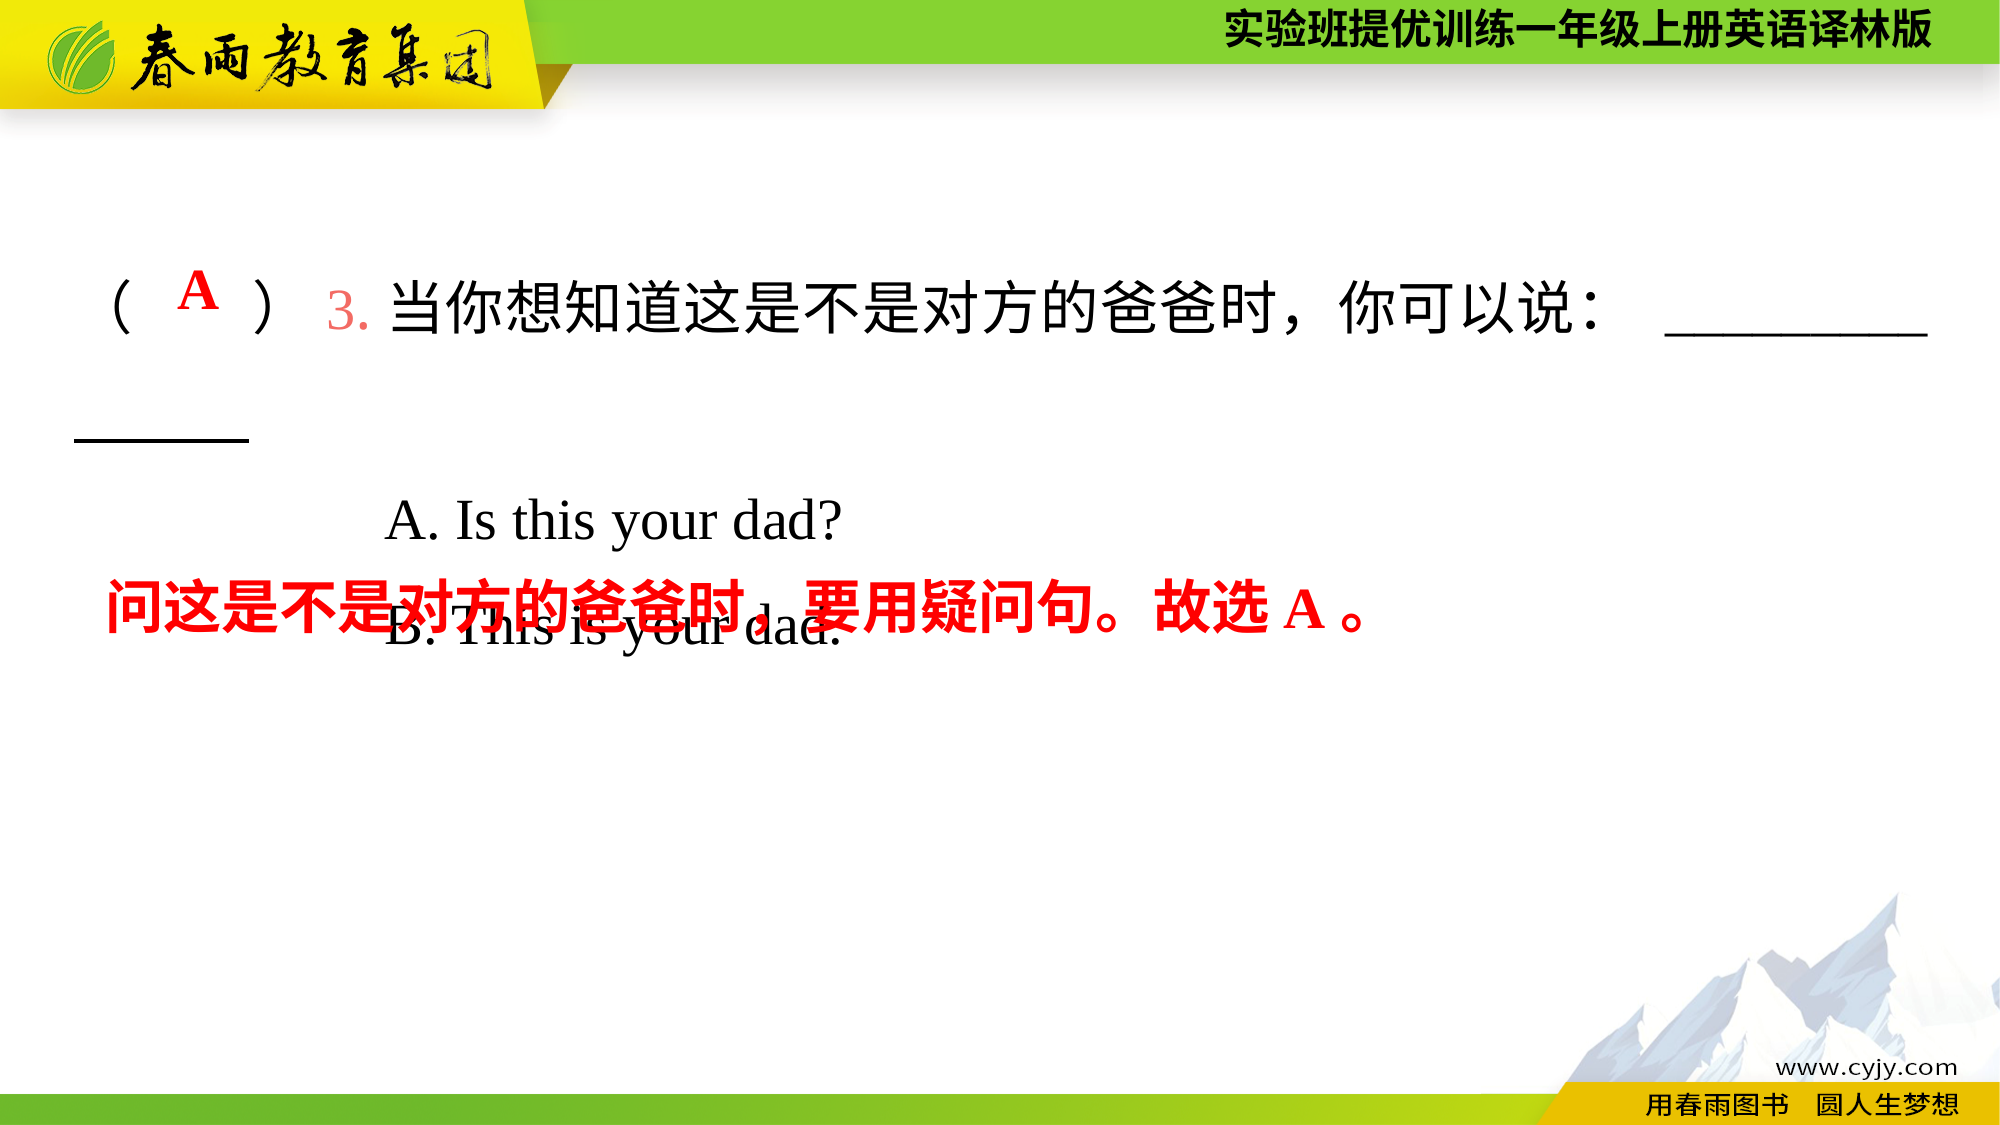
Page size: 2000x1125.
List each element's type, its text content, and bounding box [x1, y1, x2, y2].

picture [0, 0, 2000, 1125]
text_box 问这是不是对方的爸爸时，要用疑问句。故选A。 [90, 562, 1437, 648]
text_box A [148, 243, 235, 329]
list （ ）3.当你想知道这是不是对方的爸爸时，你可以说： _________ A. Is this your dad? B. This is your dad. [59, 228, 1944, 562]
